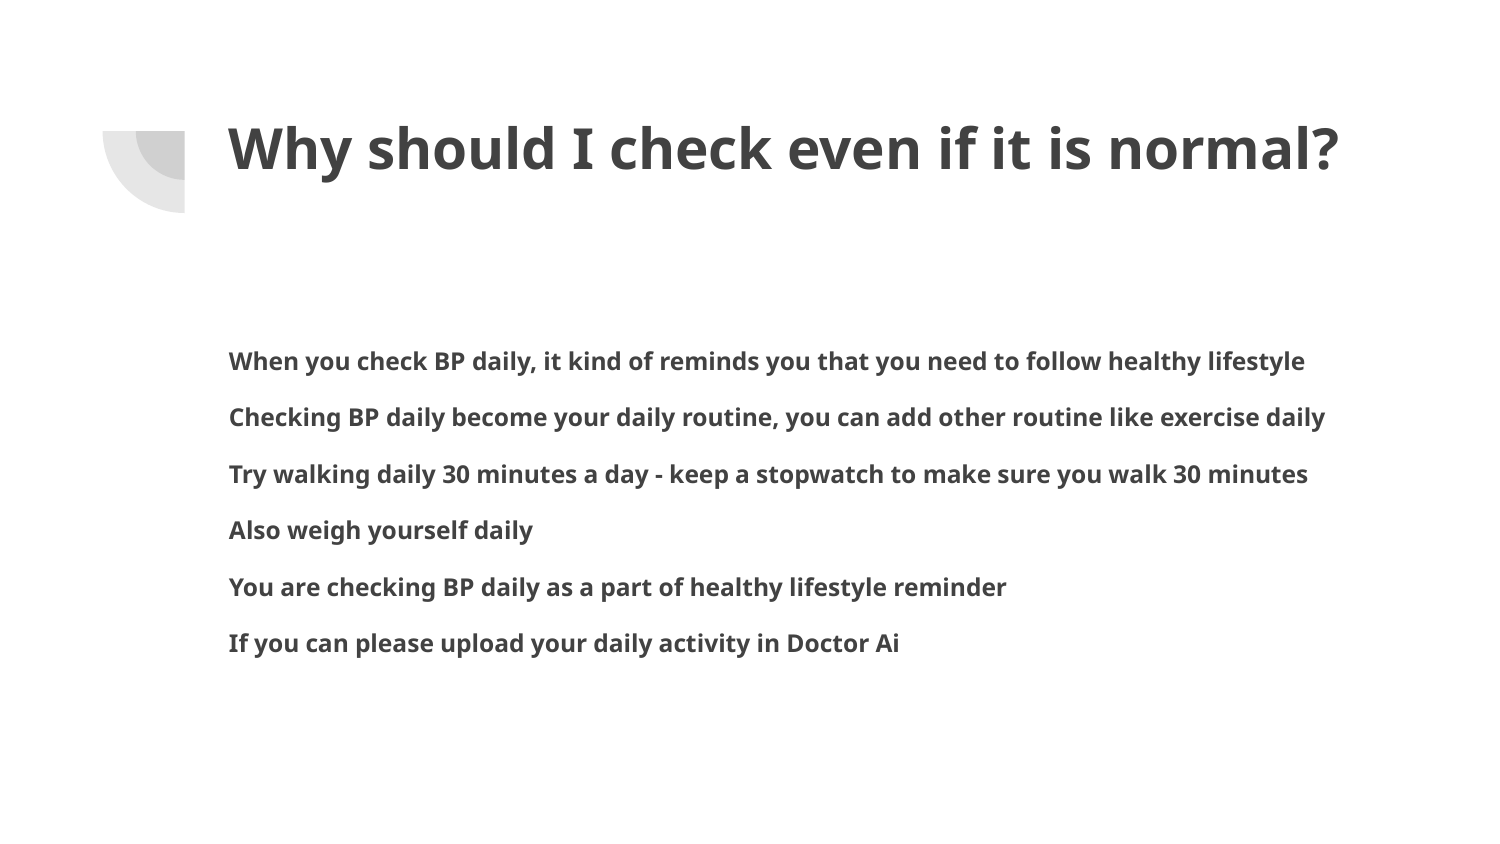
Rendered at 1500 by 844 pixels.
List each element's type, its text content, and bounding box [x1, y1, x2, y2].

title Why should I check even if it is normal? [213, 98, 1368, 263]
list When you check BP daily, it kind of reminds you that you need to follow healthy lifestyle Checking BP daily become your daily routine, you can add other routine like exercise daily Try walking daily 30 minutes a day - keep a stopwatch to make sure you walk 30 minutes Also weigh yourself daily You are checking BP daily as a part of healthy lifestyle reminder If you can please upload your daily activity in Doctor Ai [213, 326, 1368, 744]
